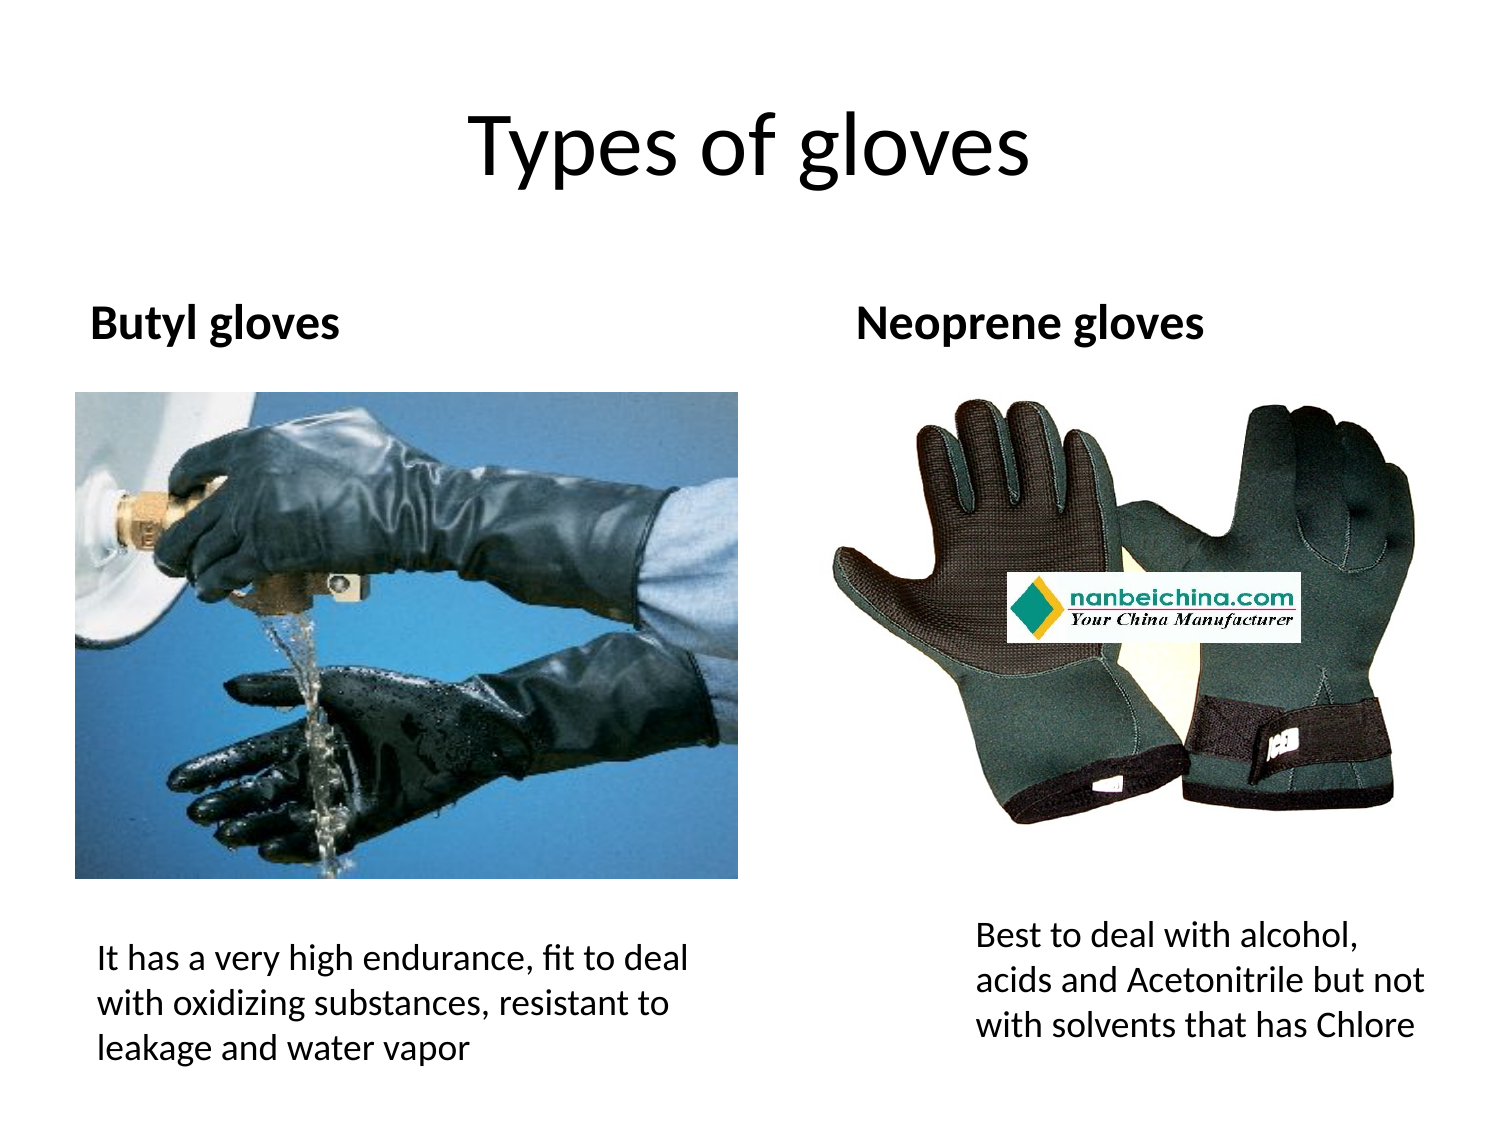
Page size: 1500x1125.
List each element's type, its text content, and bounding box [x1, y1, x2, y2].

title Types of gloves [75, 45, 1425, 233]
text_box It has a very high endurance, fit to deal with oxidizing substances, resistant to leakage and water vapor [82, 925, 739, 1121]
list Neoprene gloves [761, 251, 1425, 357]
list Butyl gloves [75, 251, 738, 357]
text_box Best to deal with alcohol, acids and Acetonitrile but not with solvents that has Chlore [960, 902, 1442, 1053]
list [74, 391, 738, 880]
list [820, 394, 1426, 833]
